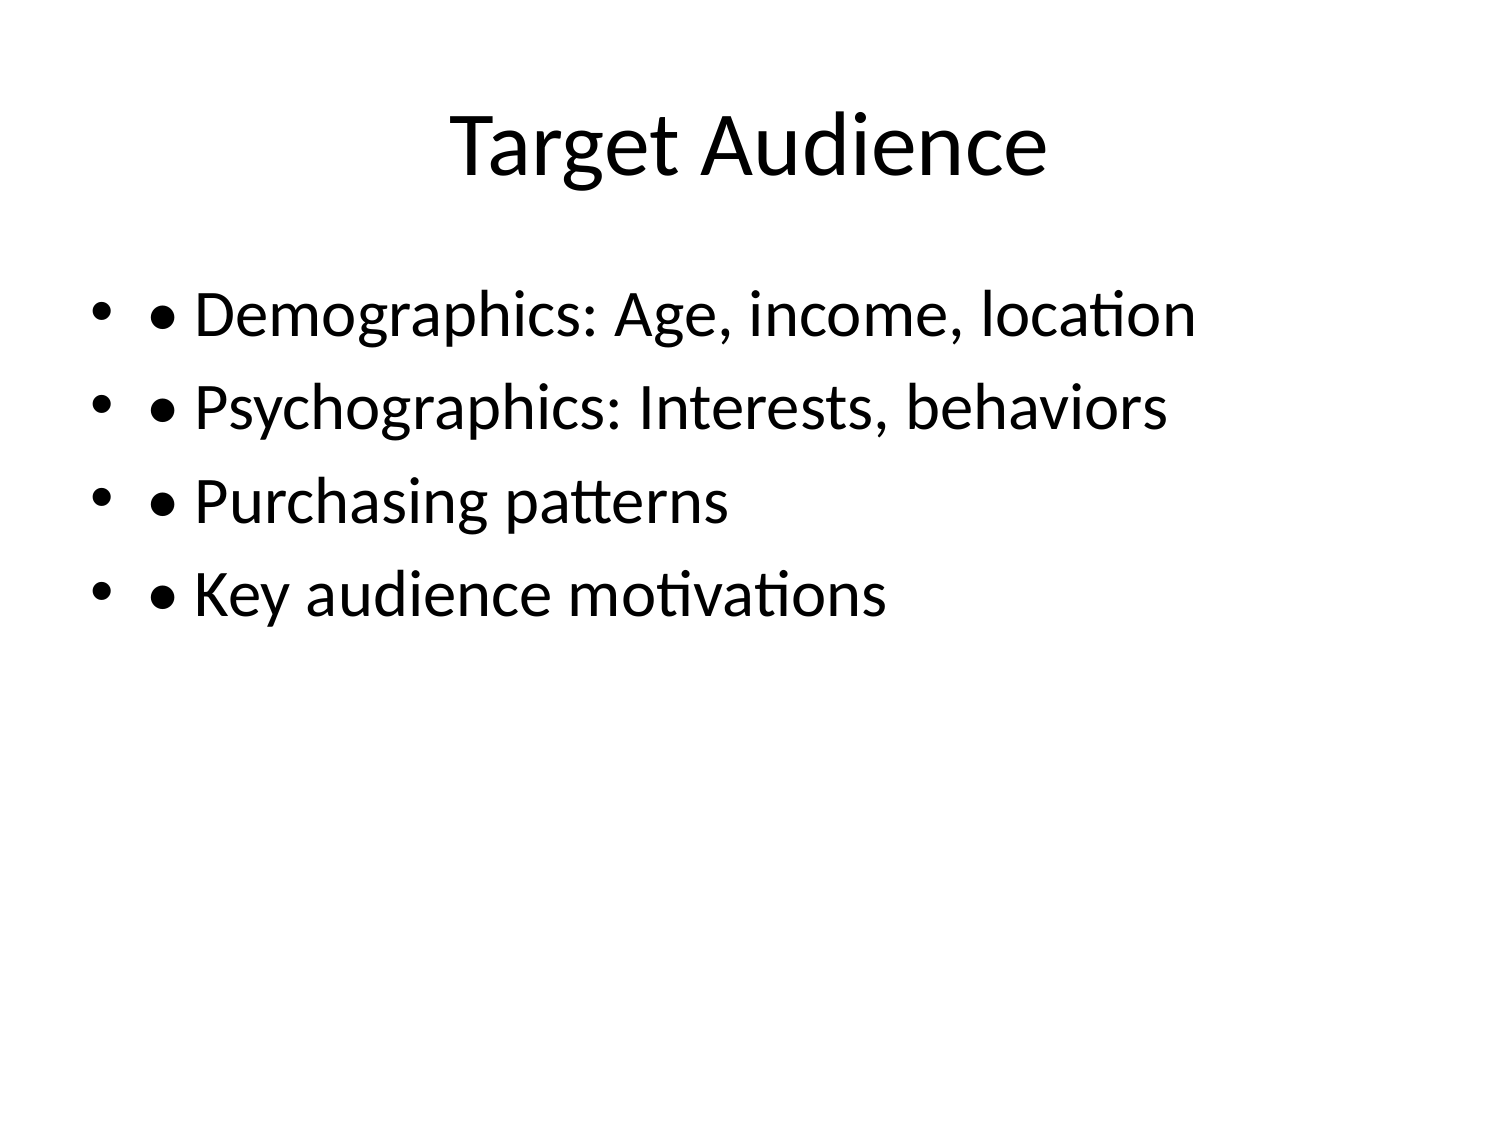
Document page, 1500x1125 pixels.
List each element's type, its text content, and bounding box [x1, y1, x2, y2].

title Target Audience [75, 45, 1425, 233]
list • Demographics: Age, income, location • Psychographics: Interests, behaviors • Purchasing patterns • Key audience motivations [75, 262, 1425, 1005]
